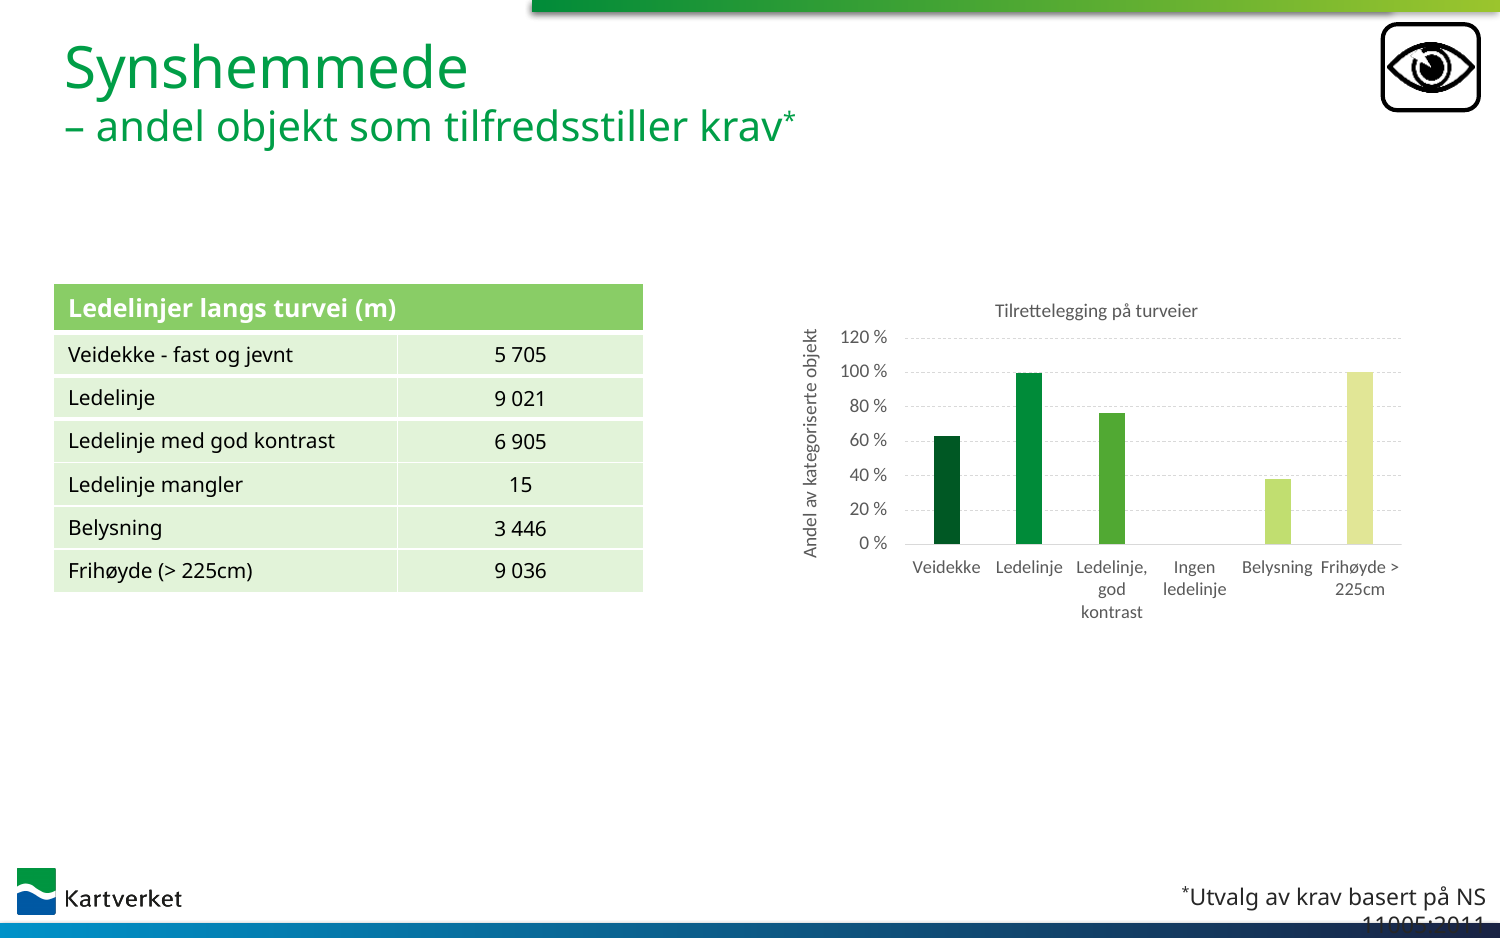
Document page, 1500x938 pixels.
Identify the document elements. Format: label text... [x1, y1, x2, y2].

picture [791, 291, 1402, 630]
text_box Synshemmede – andel objekt som tilfredsstiller krav* [49, 24, 1431, 158]
table_cell Ledelinje [54, 378, 397, 417]
table_cell Belysning [54, 507, 397, 548]
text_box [1382, 24, 1480, 111]
table_cell Ledelinje mangler [54, 463, 397, 505]
table_cell 15 [398, 463, 643, 505]
text_box *Utvalg av krav basert på NS 11005:2011 [1068, 873, 1500, 938]
table_header Ledelinjer langs turvei (m) [54, 284, 643, 330]
table_cell 9 021 [398, 378, 643, 417]
table_cell 9 036 [398, 550, 643, 592]
table_cell 6 905 [398, 421, 643, 462]
table_cell Veidekke - fast og jevnt [54, 335, 397, 374]
table_cell 5 705 [398, 335, 643, 374]
table_cell Ledelinje med god kontrast [54, 421, 397, 462]
table_cell 3 446 [398, 507, 643, 548]
table_cell Frihøyde (> 225cm) [54, 550, 397, 592]
